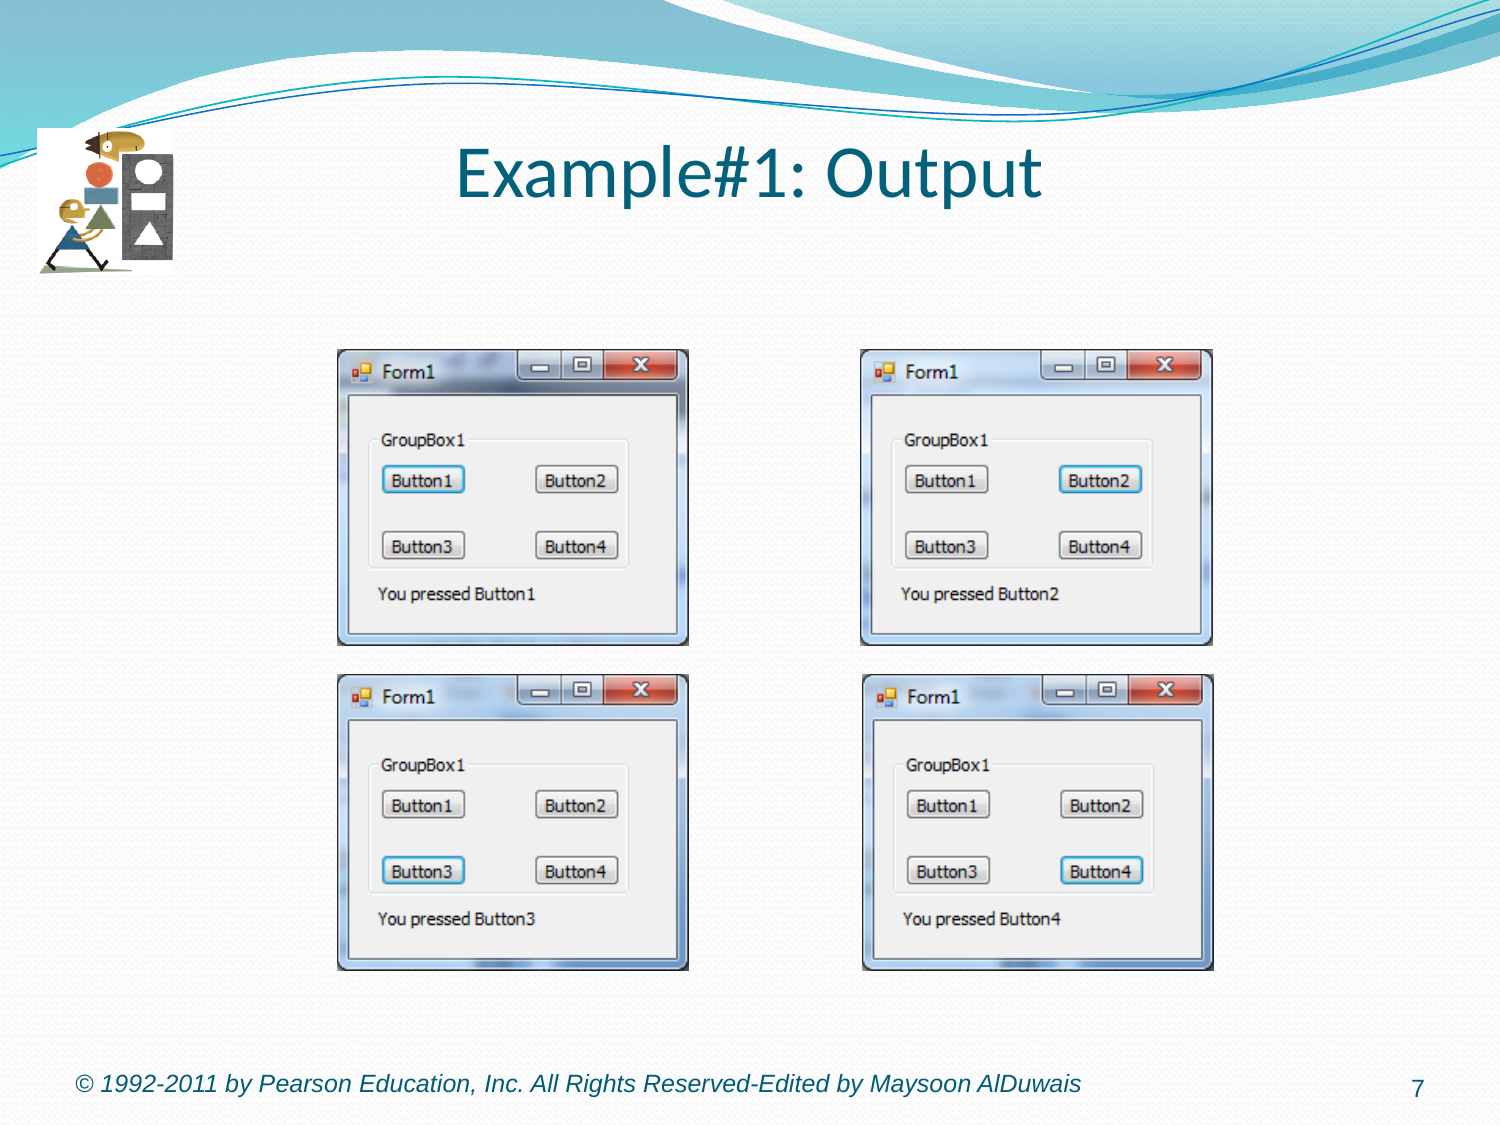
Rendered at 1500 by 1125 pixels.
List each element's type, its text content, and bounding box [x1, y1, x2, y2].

picture [337, 674, 690, 971]
picture [337, 349, 690, 646]
picture [862, 674, 1215, 971]
footer © 1992-2011 by Pearson Education, Inc. All Rights Reserved-Edited by Maysoon AlDuwais [75, 1037, 1300, 1098]
picture [860, 349, 1213, 646]
title Example#1: Output [75, 115, 1425, 303]
picture [37, 128, 75, 275]
slide_number 7 [1299, 1042, 1425, 1103]
